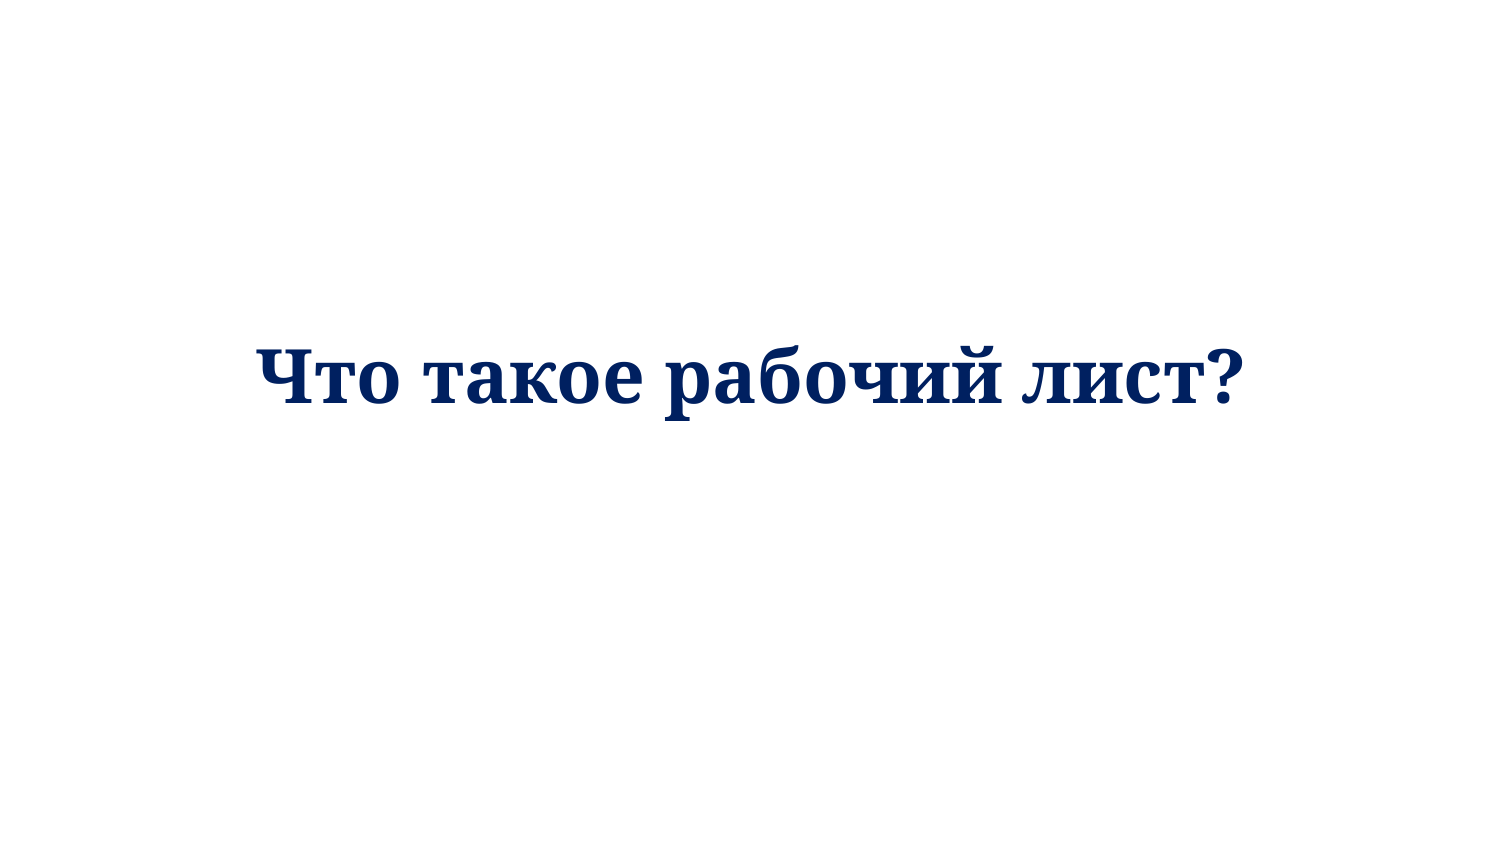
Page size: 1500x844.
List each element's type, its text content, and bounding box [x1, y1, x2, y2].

title Что такое рабочий лист? [76, 303, 1427, 445]
